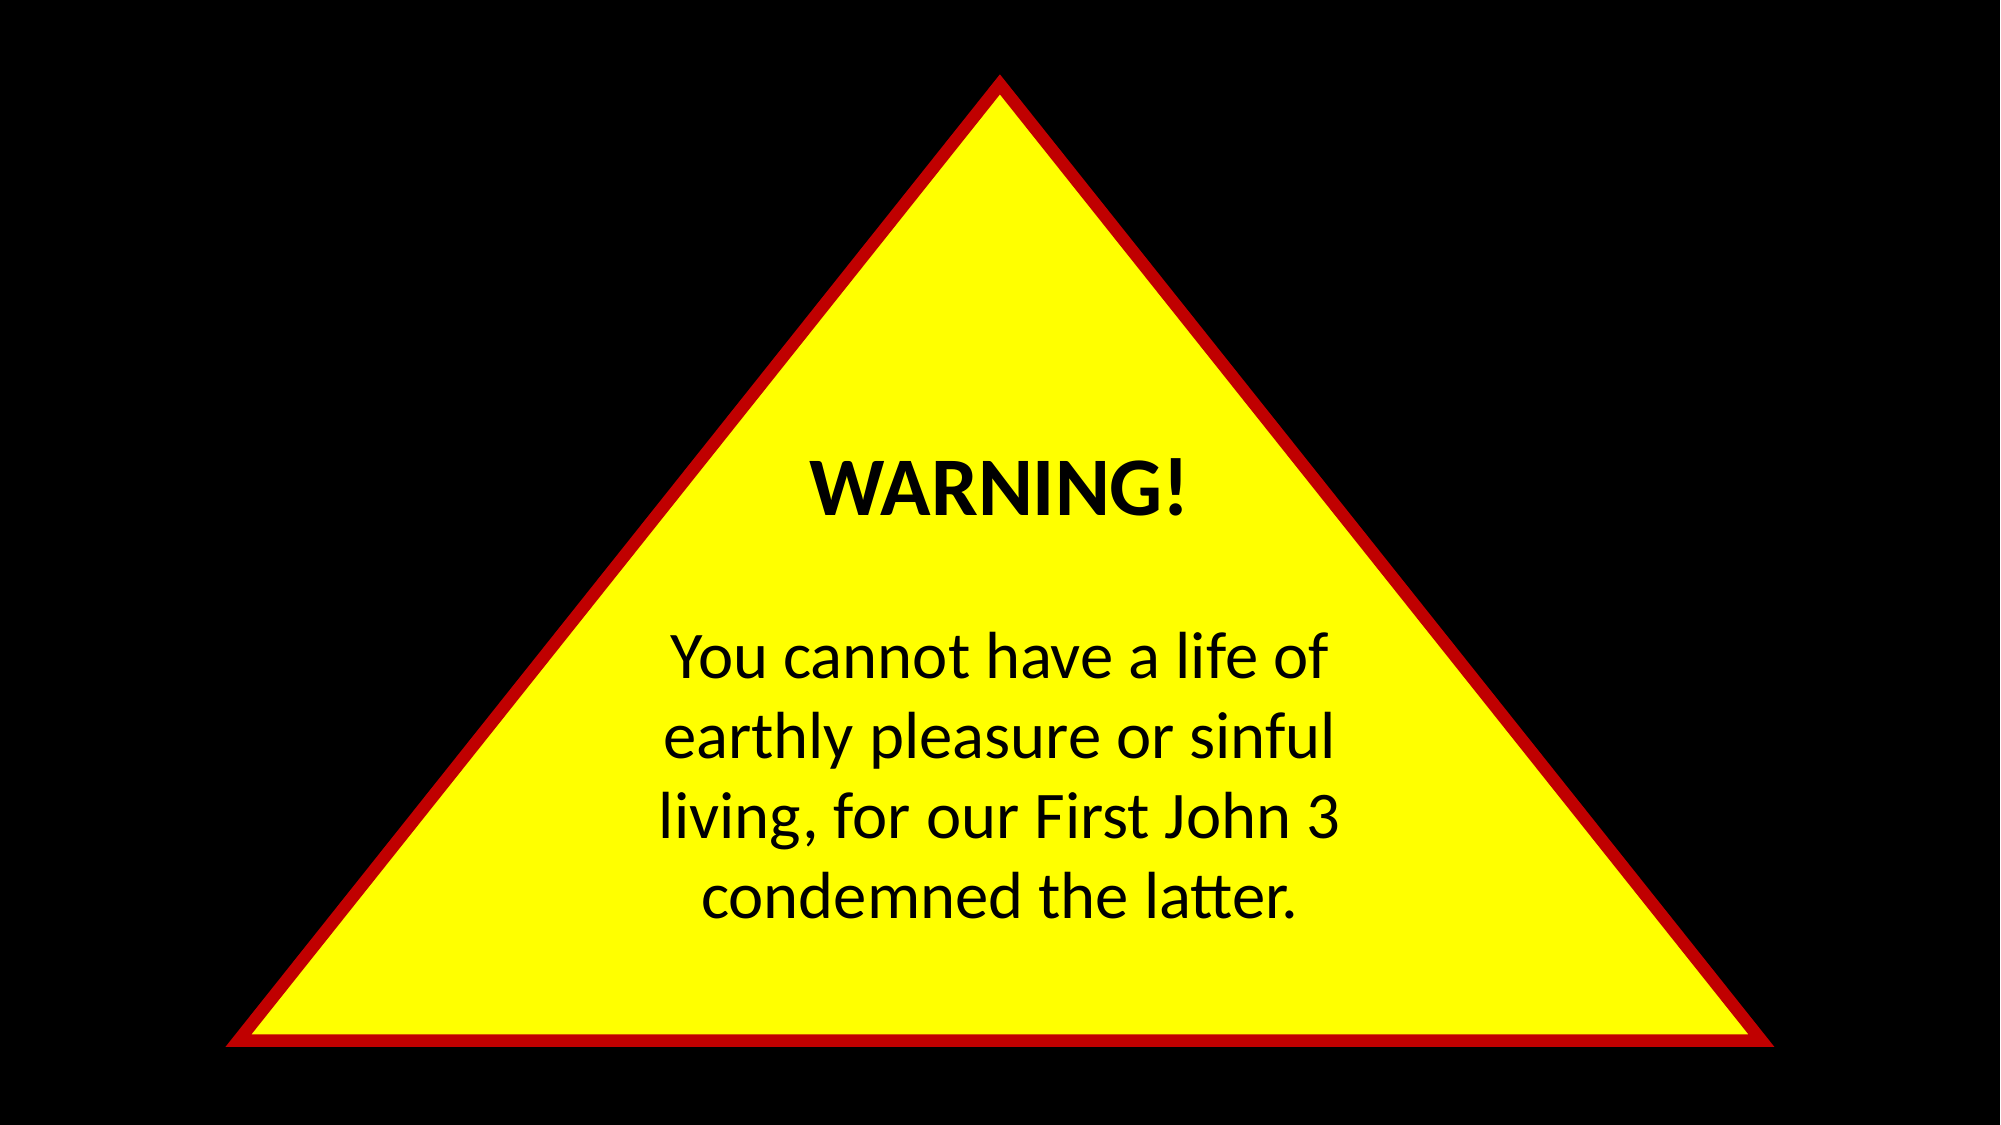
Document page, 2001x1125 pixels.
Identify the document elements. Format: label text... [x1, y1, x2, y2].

text_box WARNING! You cannot have a life of earthly pleasure or sinful living, for our First John 3 condemned the latter. [236, 82, 1764, 1042]
